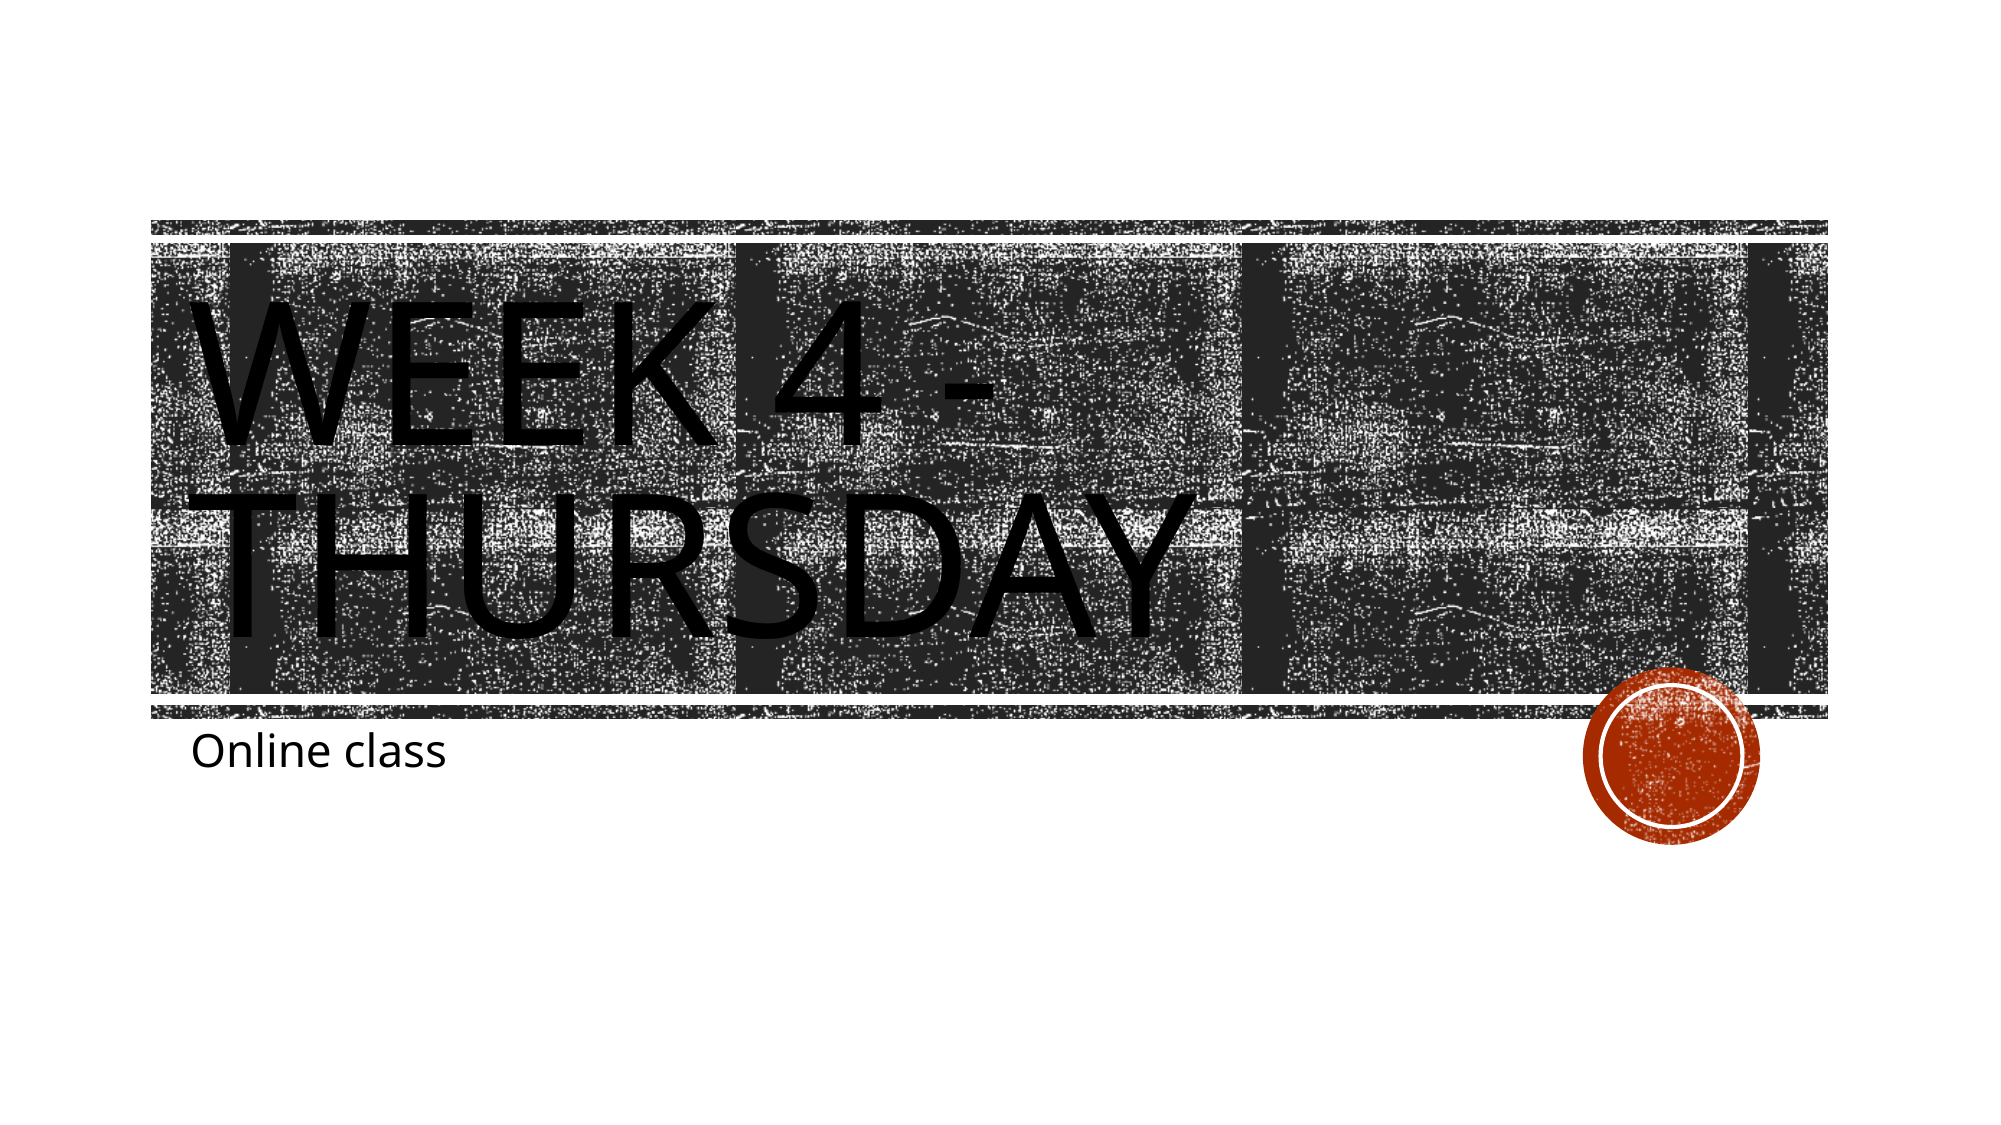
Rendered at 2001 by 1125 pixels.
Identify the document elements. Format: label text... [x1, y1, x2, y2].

subtitle Online class [175, 720, 1470, 896]
title Week 4 - Thursday [172, 234, 1808, 733]
